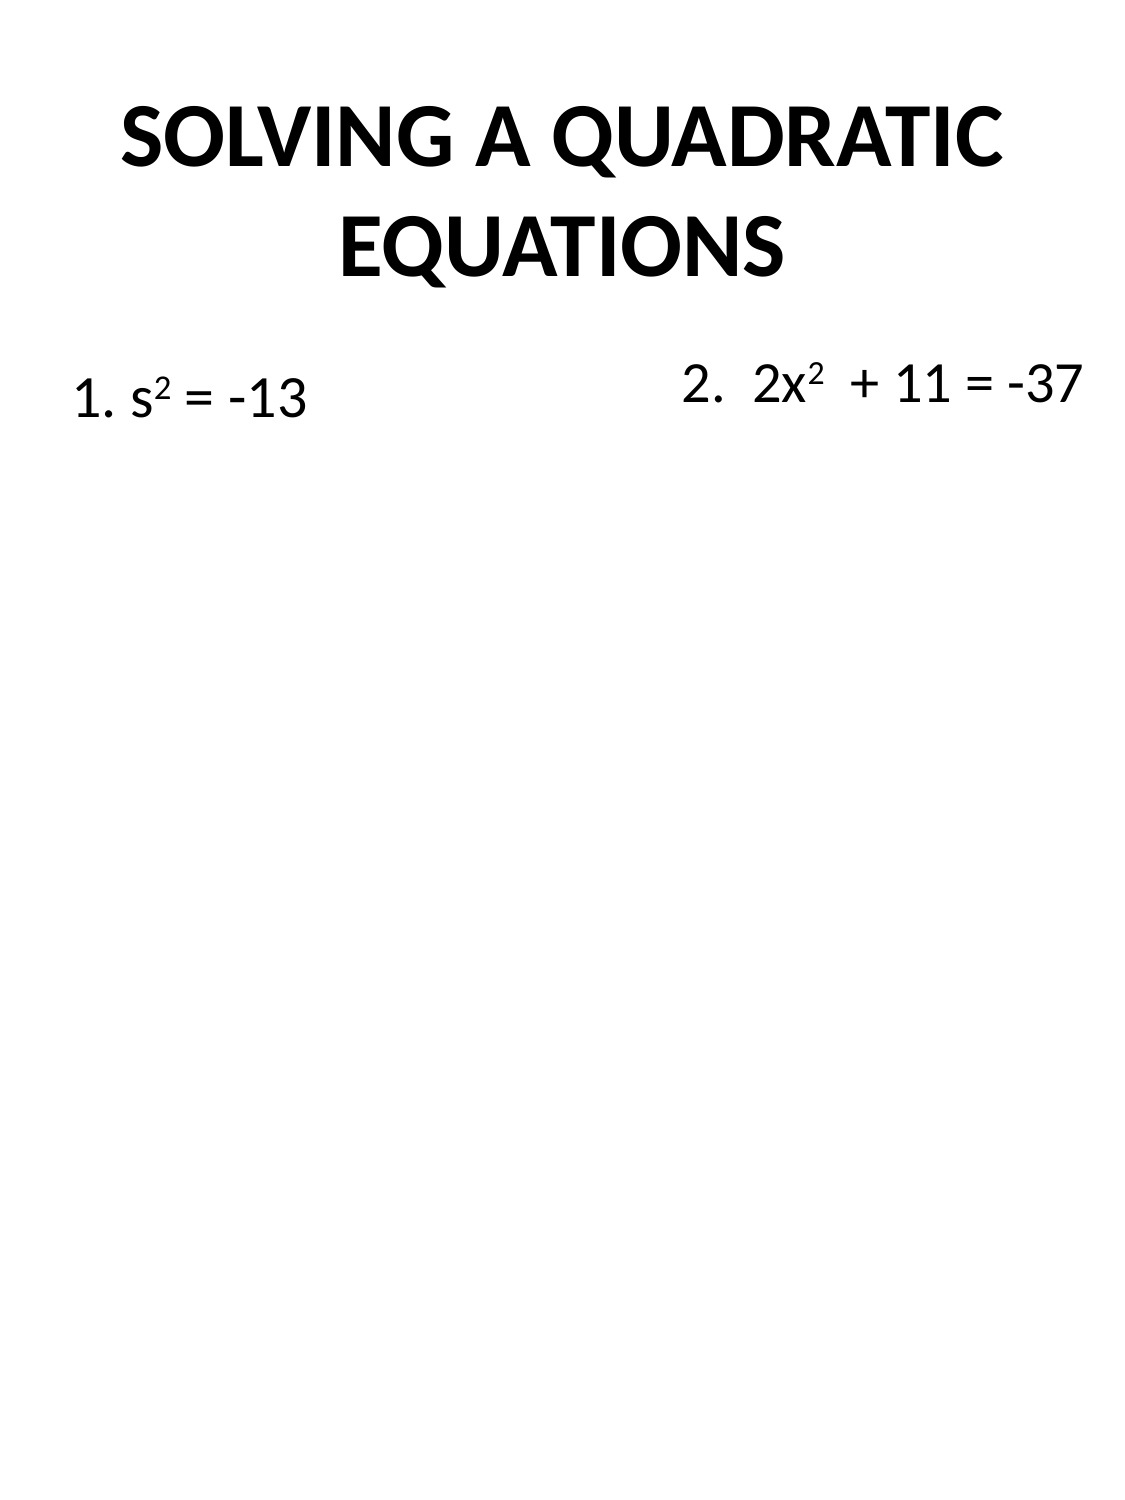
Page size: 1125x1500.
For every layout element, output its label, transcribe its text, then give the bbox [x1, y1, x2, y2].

text_box 2. 2x2 + 11 = -37 [667, 336, 1113, 422]
list 1. s2 = -13 [56, 350, 438, 438]
title SOLVING A QUADRATIC EQUATIONS [56, 60, 1069, 310]
